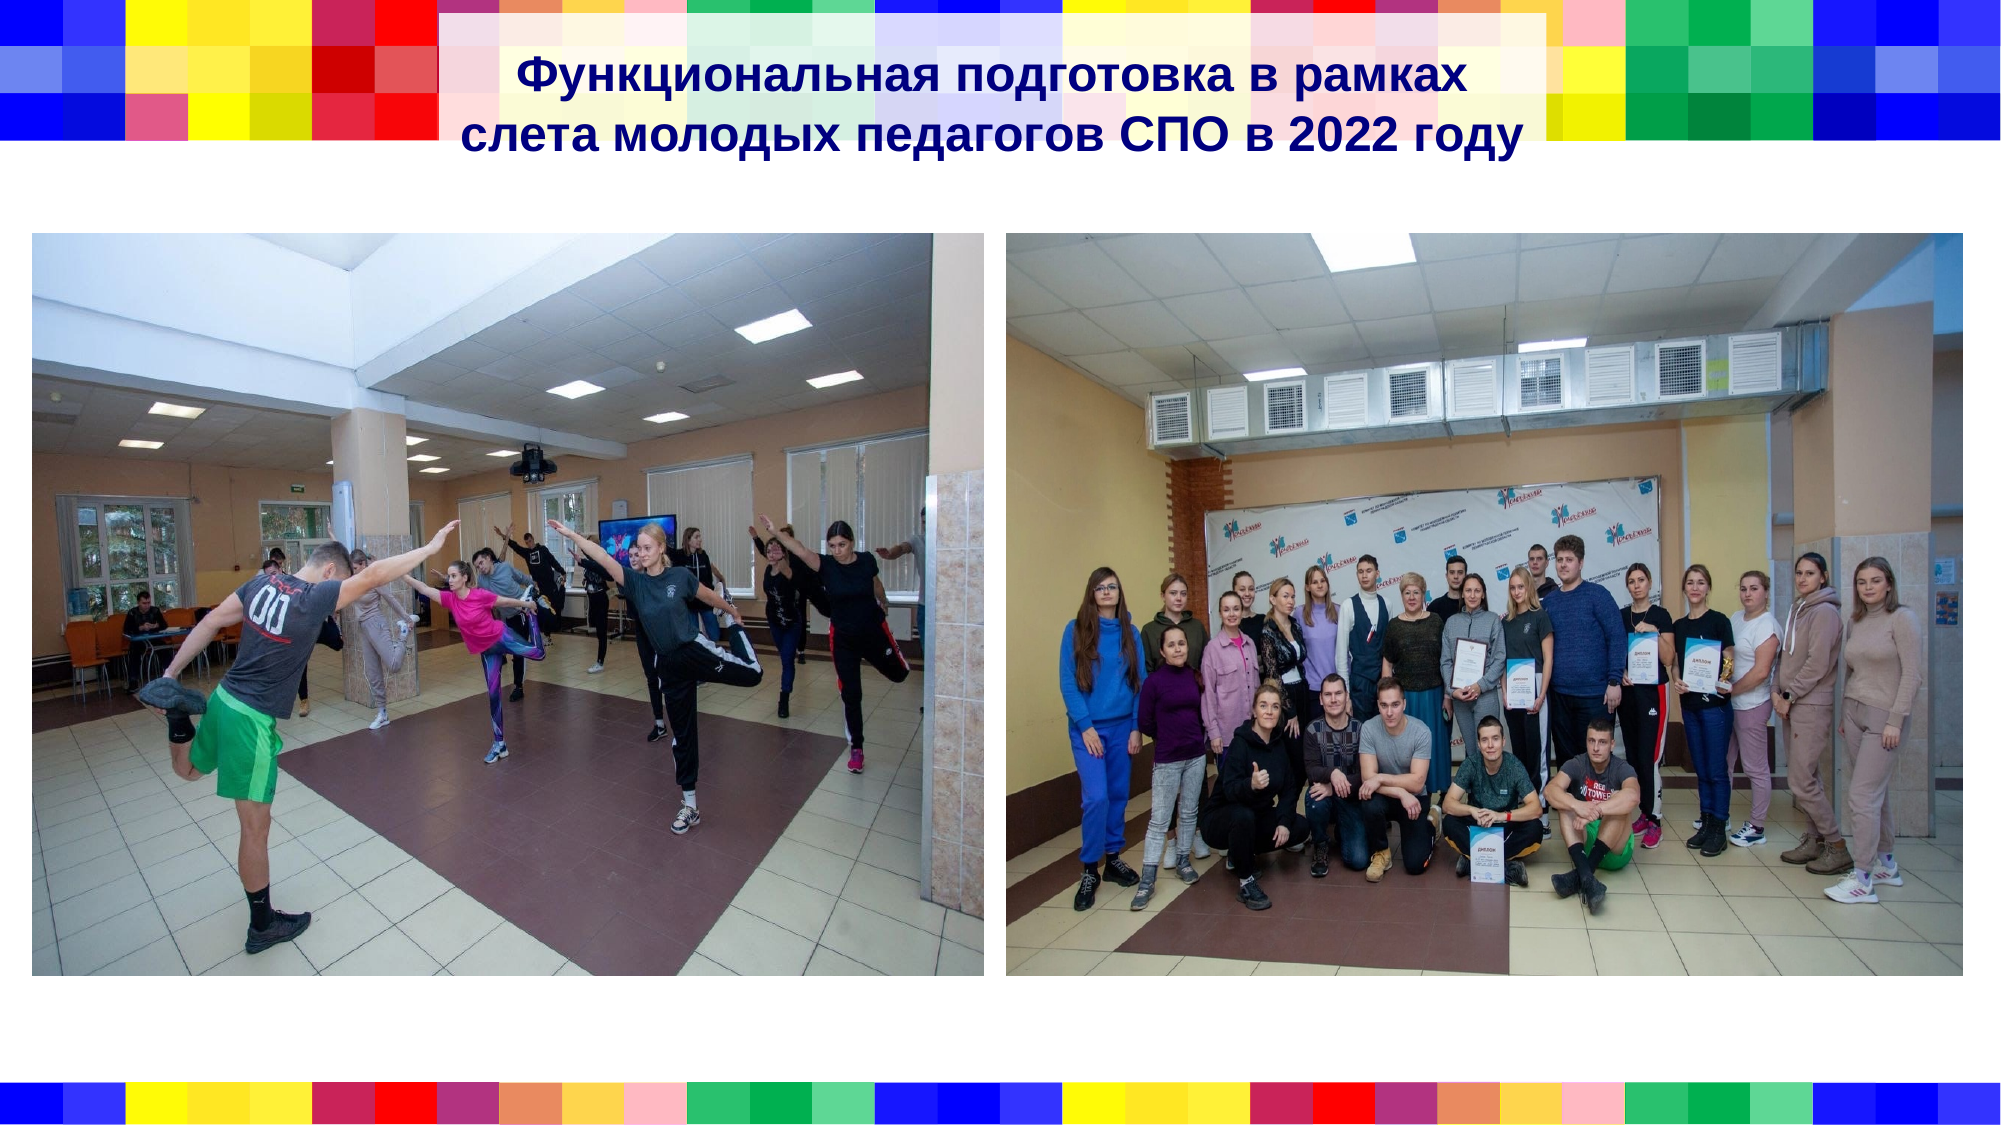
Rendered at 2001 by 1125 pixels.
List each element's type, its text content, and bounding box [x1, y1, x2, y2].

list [1006, 233, 1963, 977]
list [31, 233, 984, 977]
title Функциональная подготовка в рамках слета молодых педагогов СПО в 2022 году [439, 13, 1547, 190]
